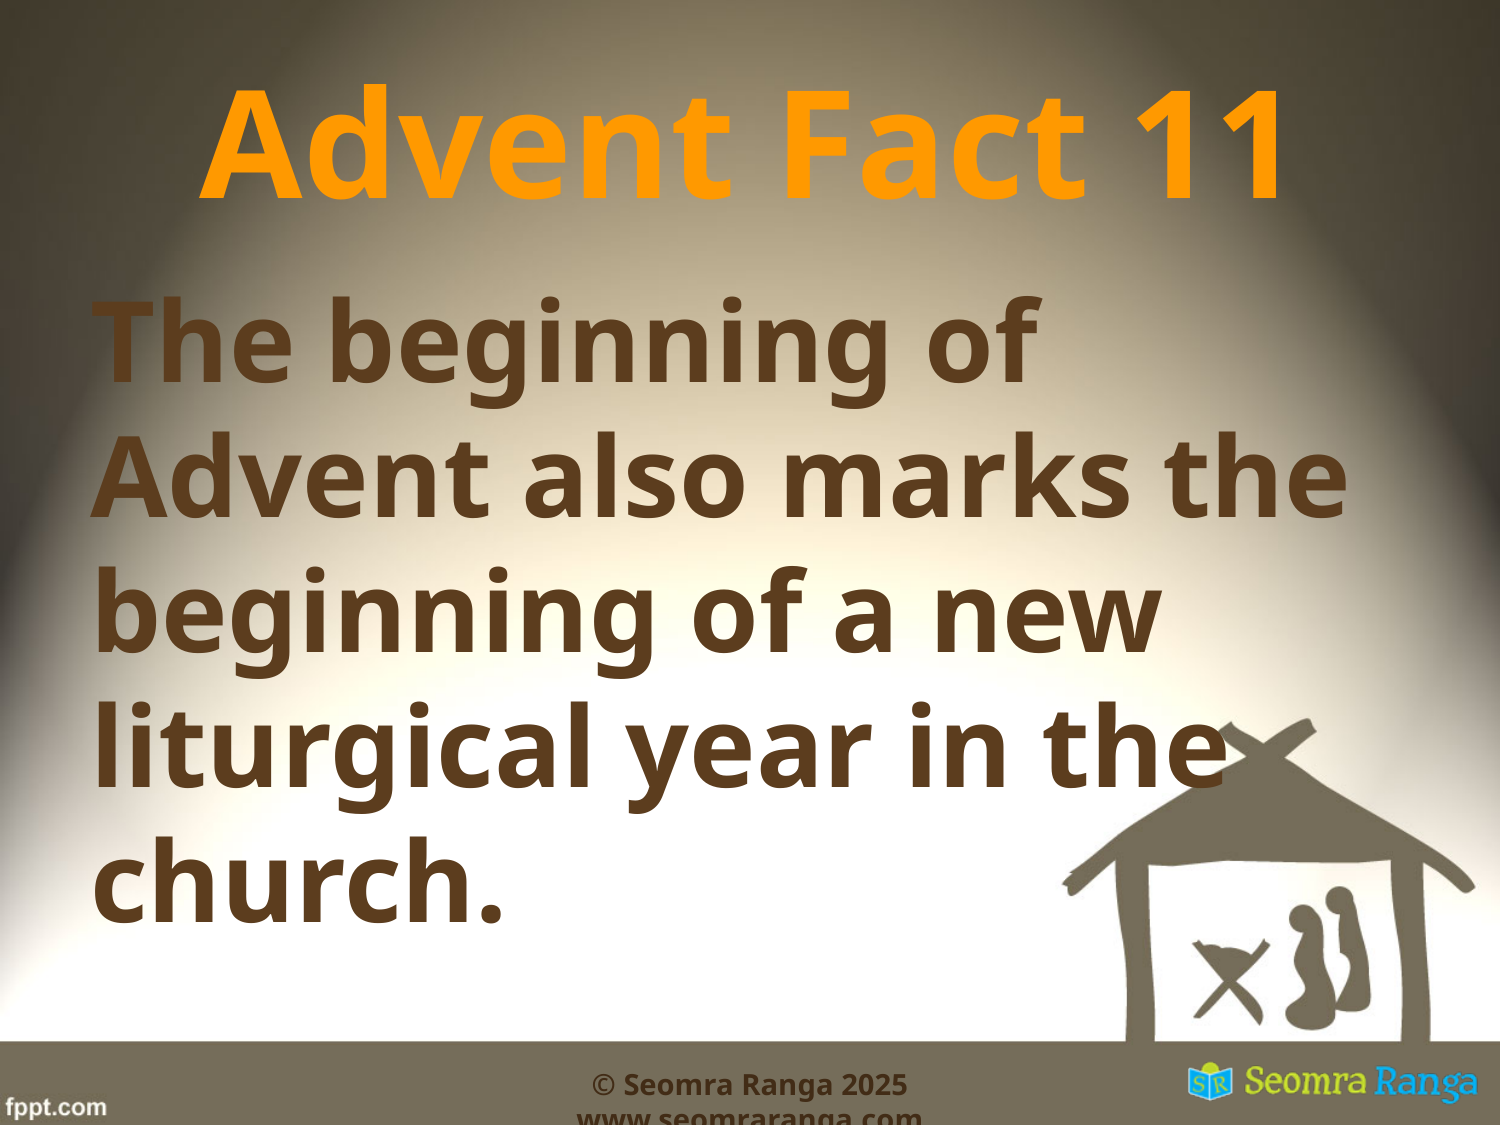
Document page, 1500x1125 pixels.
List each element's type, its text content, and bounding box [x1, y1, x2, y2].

picture [0, 0, 1500, 1125]
text_box © Seomra Ranga 2025 www.seomraranga.com [401, 1058, 1099, 1125]
list The beginning of Advent also marks the beginning of a new liturgical year in the church. [75, 262, 1425, 1005]
title Advent Fact 11 [75, 45, 1425, 233]
